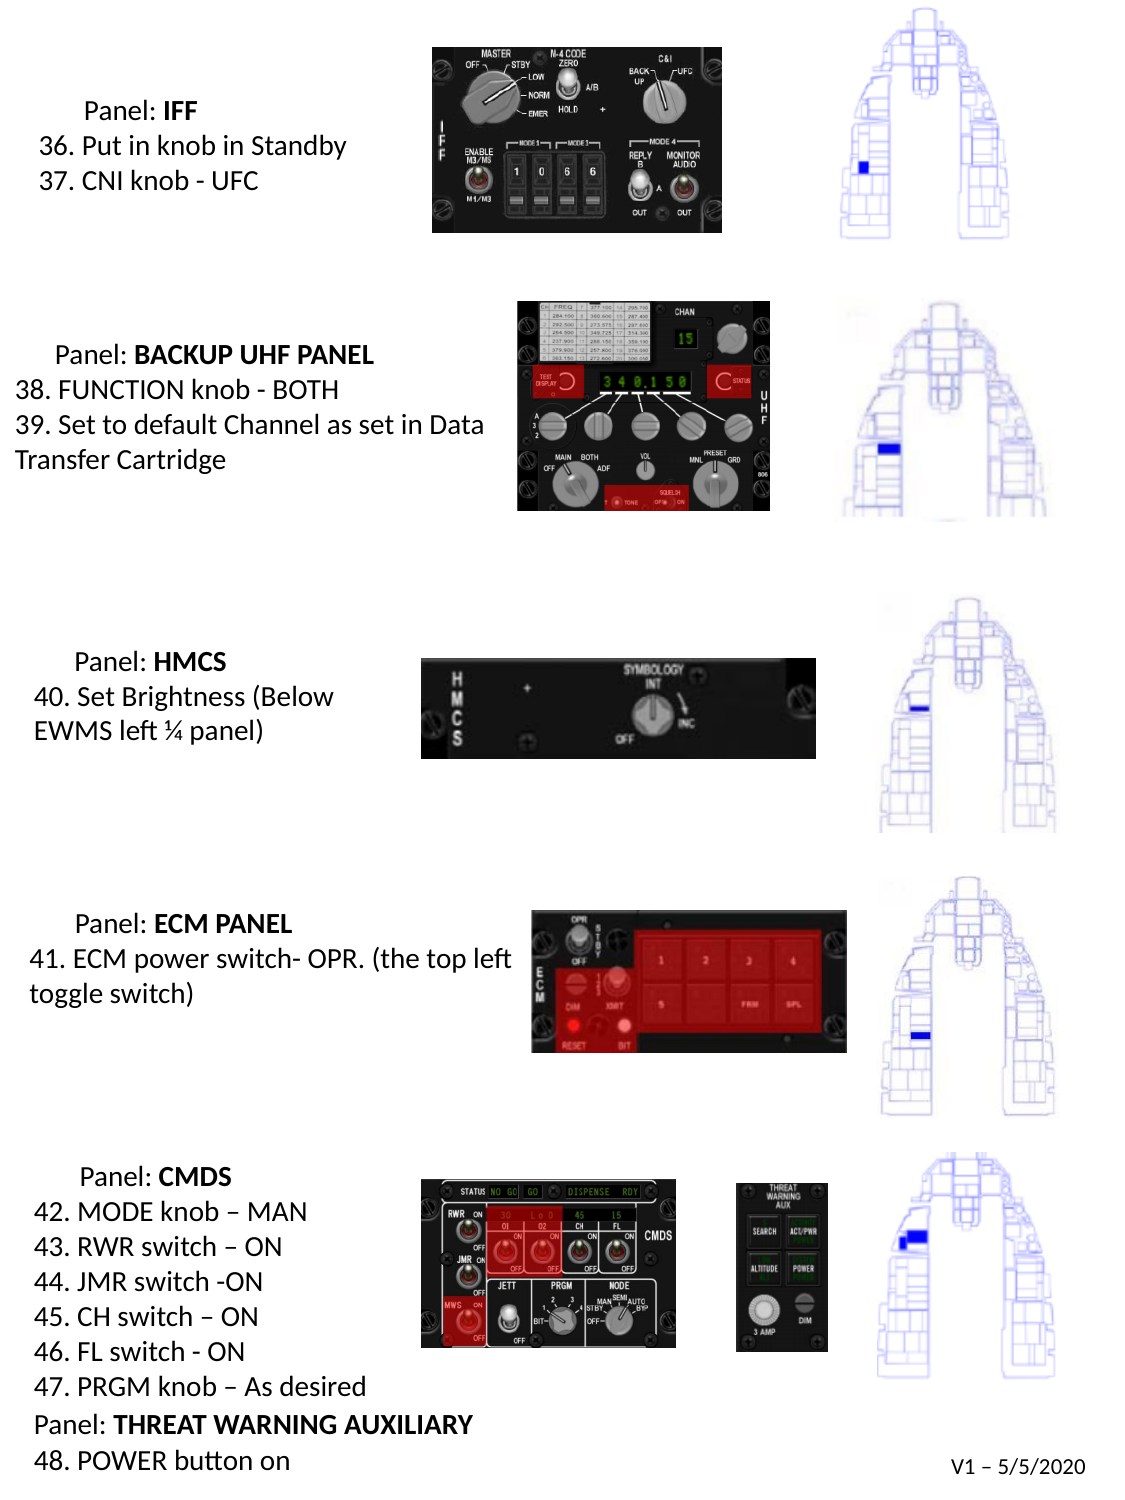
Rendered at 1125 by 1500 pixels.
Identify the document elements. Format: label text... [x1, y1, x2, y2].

picture [877, 1152, 1061, 1383]
text_box Panel: ECM PANEL 41. ECM power switch- OPR. (the top left toggle switch) [14, 896, 578, 1017]
picture [531, 910, 847, 1053]
picture [421, 1179, 676, 1348]
picture [833, 290, 1056, 522]
picture [736, 1183, 828, 1352]
text_box Panel: IFF 36. Put in knob in Standby 37. CNI knob - UFC [23, 83, 385, 204]
picture [432, 47, 722, 233]
text_box V1 – 5/5/2020 [936, 1444, 1125, 1487]
picture [517, 301, 770, 511]
text_box Panel: BACKUP UHF PANEL 38. FUNCTION knob - BOTH 39. Set to default Channel as set in Data Transfer Cartridge [0, 327, 517, 483]
text_box Panel: CMDS 42. MODE knob – MAN 43. RWR switch – ON 44. JMR switch -ON 45. CH switch – ON 46. FL switch - ON 47. PRGM knob – As desired [19, 1149, 426, 1398]
text_box Panel: HMCS 40. Set Brightness (Below EWMS left ¼ panel) [19, 634, 389, 755]
picture [875, 591, 1063, 834]
picture [421, 658, 816, 759]
text_box Panel: THREAT WARNING AUXILIARY 48. POWER button on [19, 1398, 582, 1484]
picture [831, 0, 1019, 251]
picture [877, 876, 1061, 1119]
